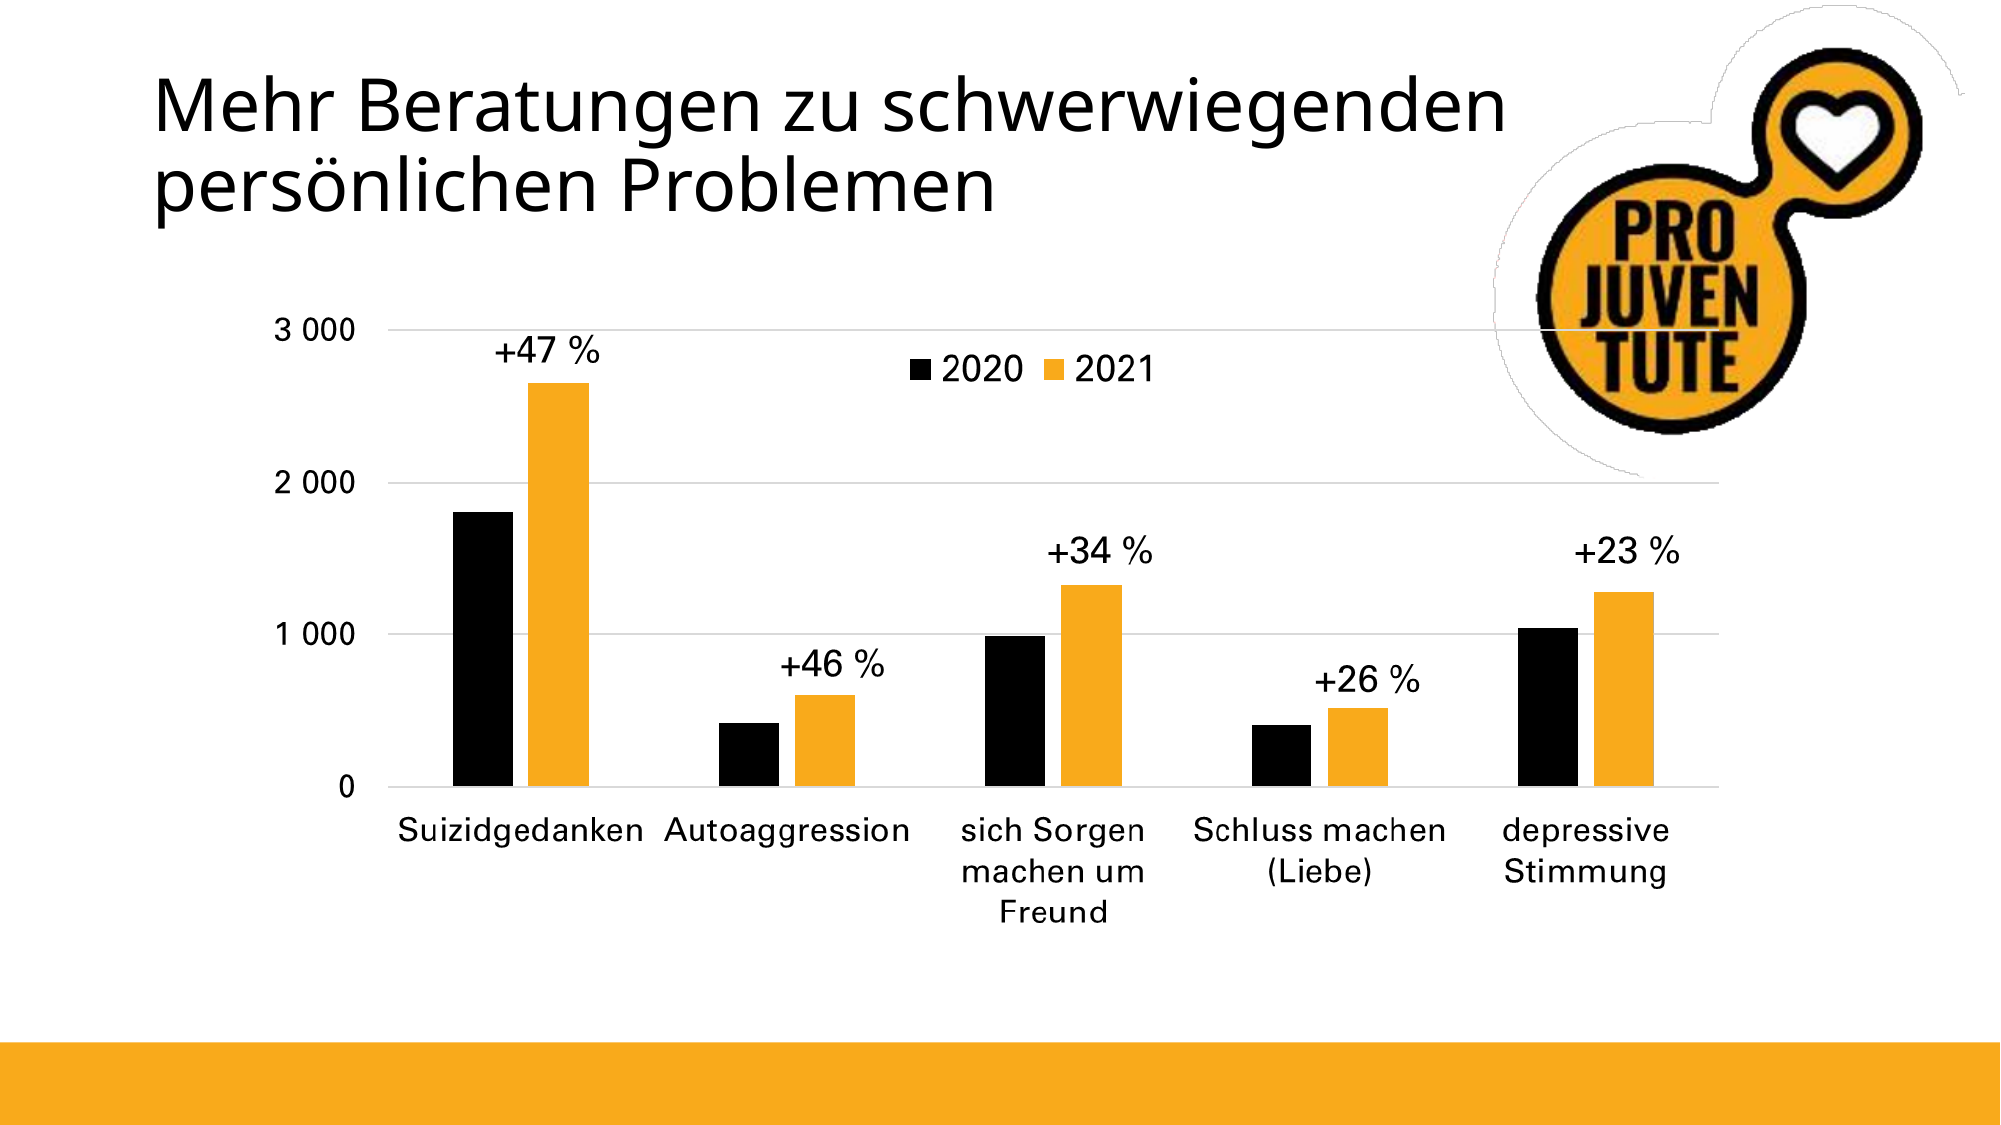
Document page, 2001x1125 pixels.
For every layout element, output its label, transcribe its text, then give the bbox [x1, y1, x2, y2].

title Mehr Beratungen zu schwerwiegenden persönlichen Problemen [137, 59, 1863, 236]
picture [1356, 0, 1965, 479]
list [258, 299, 1741, 1014]
